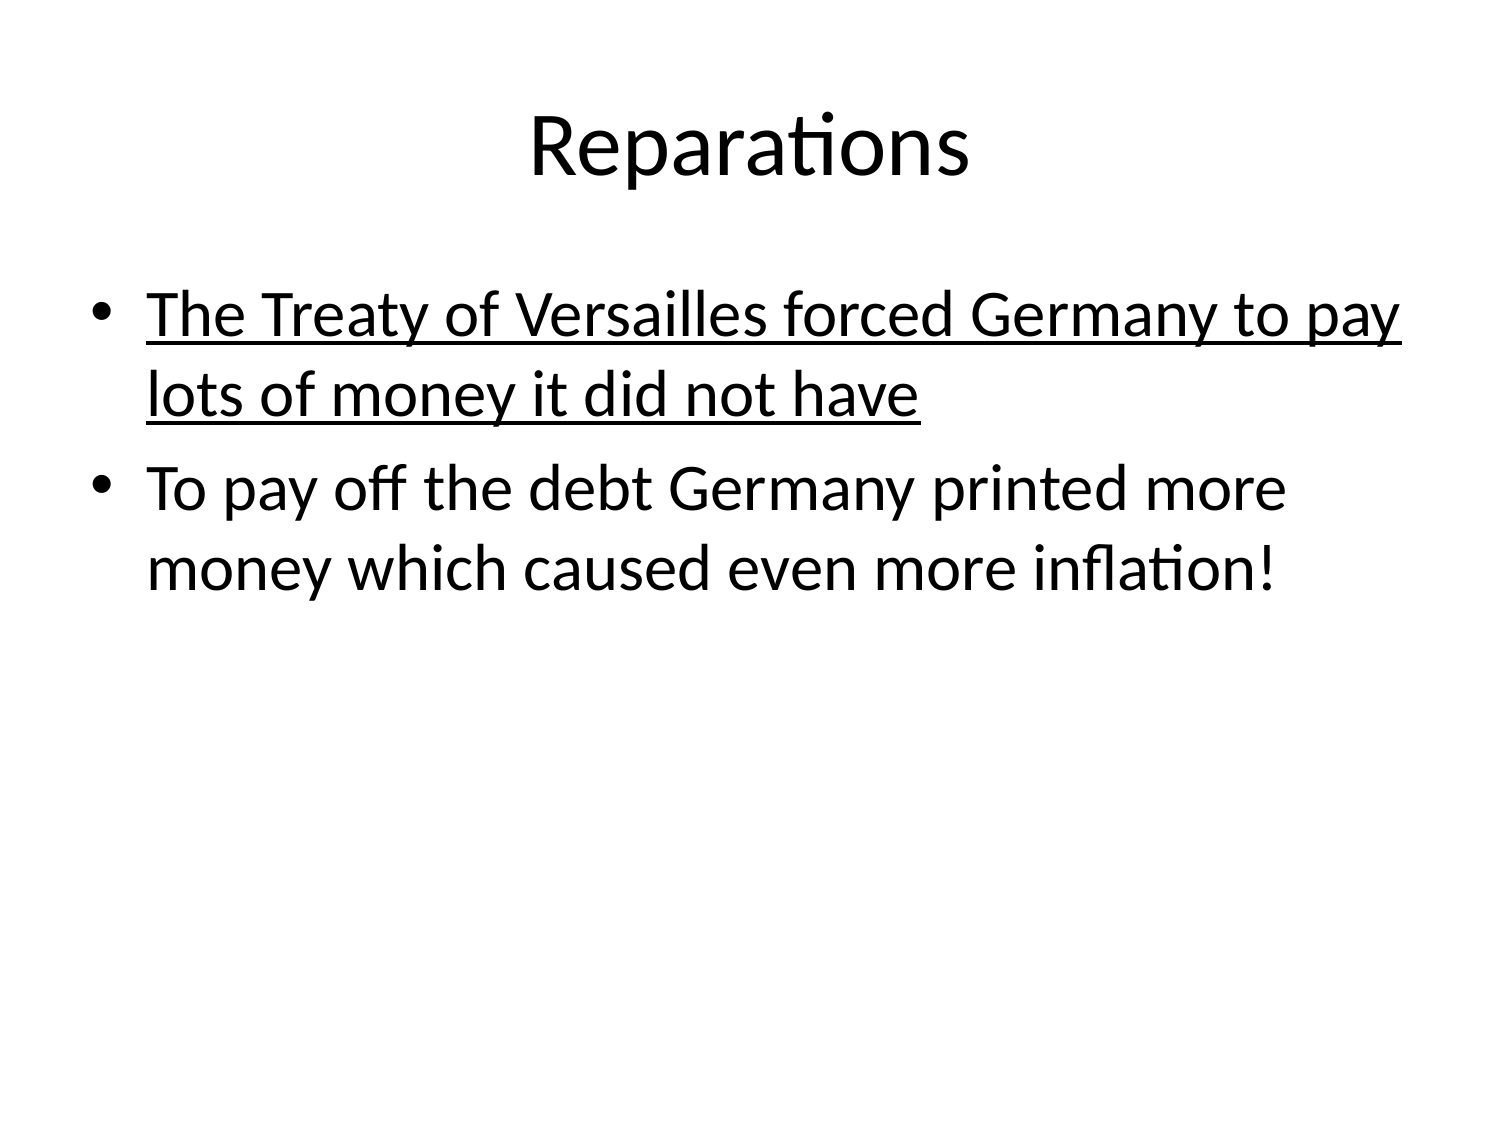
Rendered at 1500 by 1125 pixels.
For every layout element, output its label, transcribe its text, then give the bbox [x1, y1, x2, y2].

list The Treaty of Versailles forced Germany to pay lots of money it did not have To pay off the debt Germany printed more money which caused even more inflation! [75, 262, 1425, 1005]
title Reparations [75, 45, 1425, 233]
